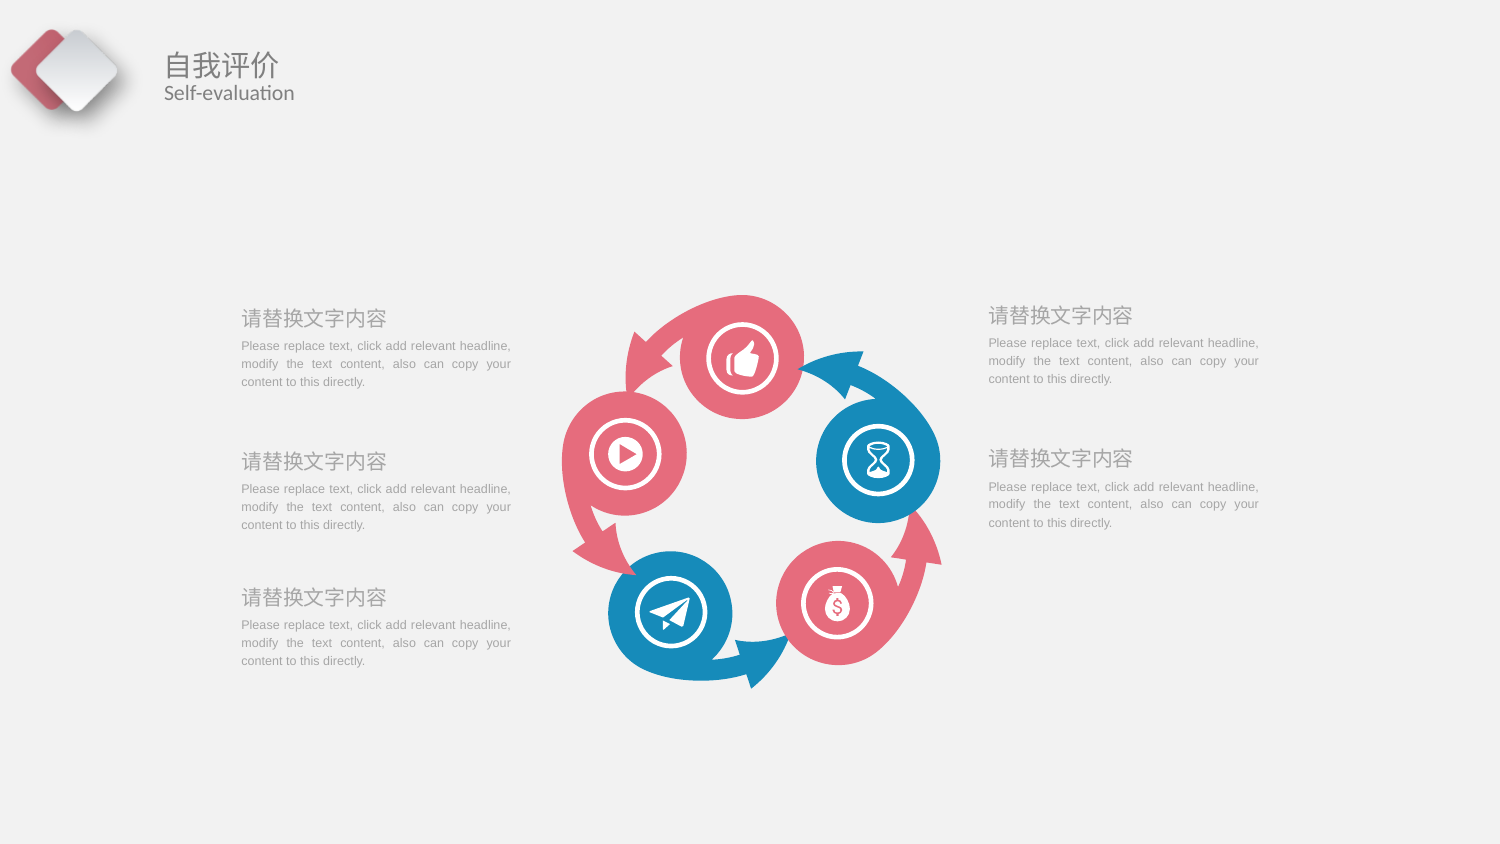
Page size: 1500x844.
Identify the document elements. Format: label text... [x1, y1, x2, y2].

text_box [602, 545, 791, 689]
text_box Please replace text, click add relevant headline, modify the text content, also can copy your content to this directly. [988, 475, 1259, 530]
text_box Please replace text, click add relevant headline, modify the text content, also can copy your content to this directly. [241, 478, 511, 532]
text_box 请替换文字内容 [988, 297, 1227, 328]
picture [26, 20, 127, 121]
text_box Please replace text, click add relevant headline, modify the text content, also can copy your content to this directly. [988, 332, 1259, 387]
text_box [797, 350, 943, 533]
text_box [623, 293, 812, 427]
text_box 请替换文字内容 [988, 440, 1227, 471]
text_box 请替换文字内容 [241, 443, 480, 474]
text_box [769, 504, 942, 669]
text_box 请替换文字内容 [241, 300, 480, 331]
text_box Please replace text, click add relevant headline, modify the text content, also can copy your content to this directly. [241, 614, 511, 669]
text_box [557, 382, 696, 576]
text_box 请替换文字内容 [241, 579, 480, 610]
text_box Please replace text, click add relevant headline, modify the text content, also can copy your content to this directly. [241, 334, 511, 389]
